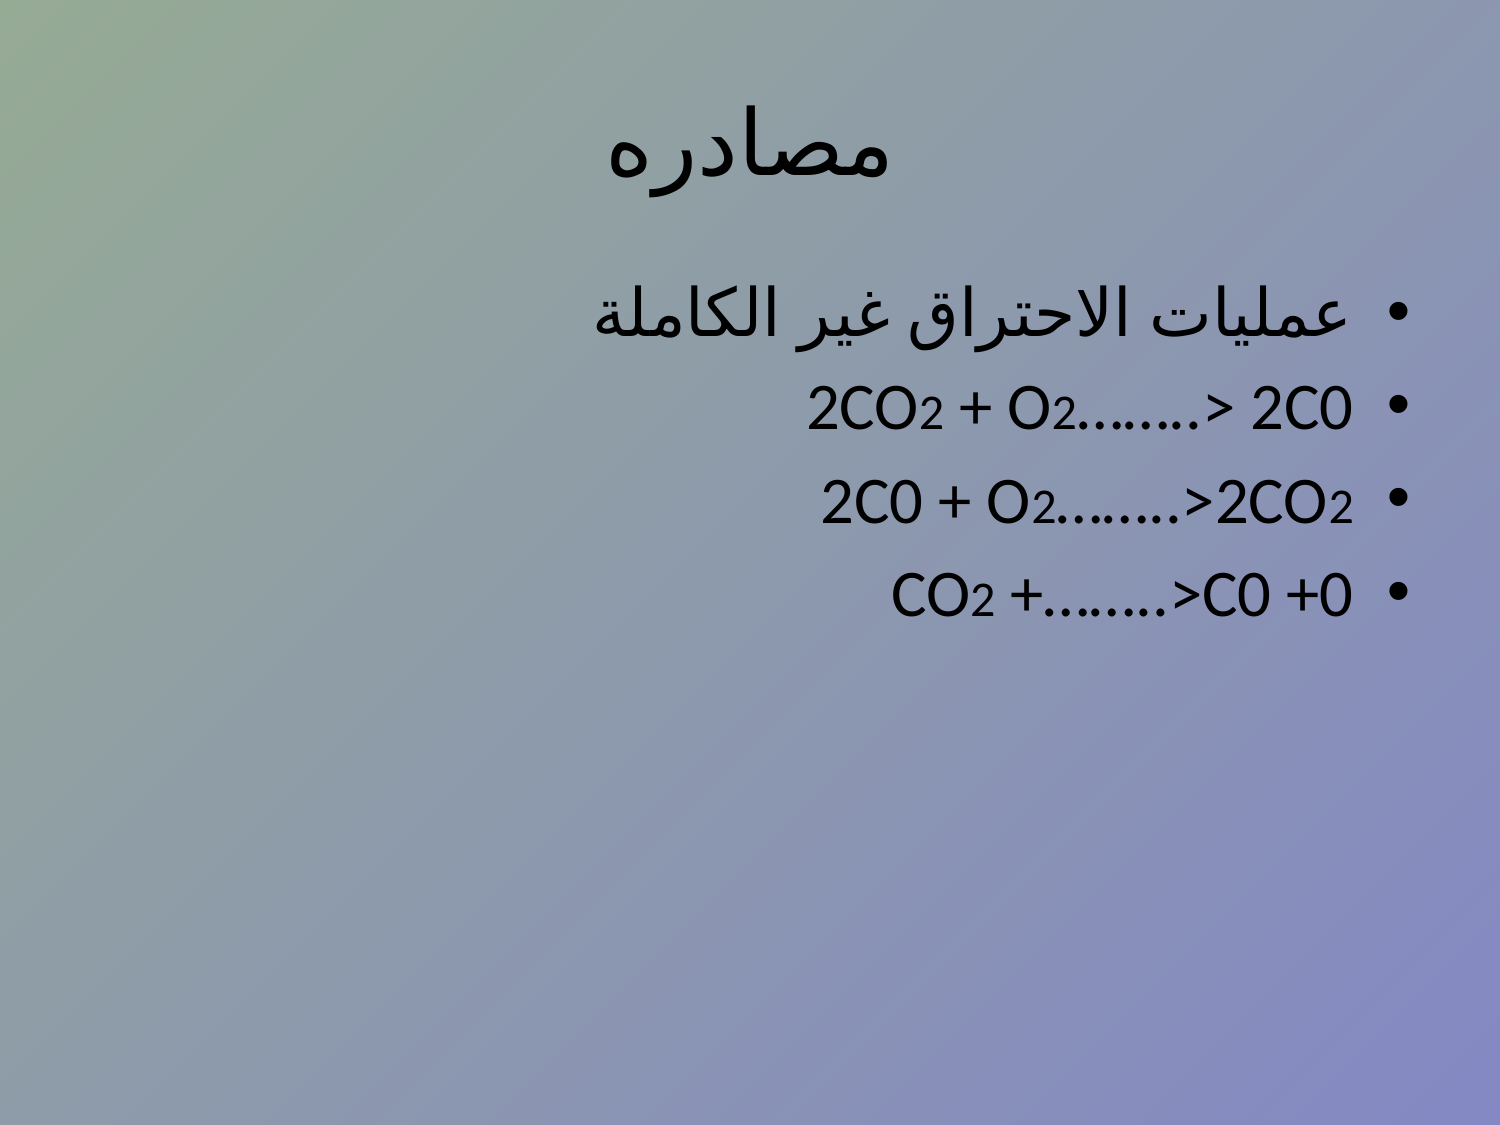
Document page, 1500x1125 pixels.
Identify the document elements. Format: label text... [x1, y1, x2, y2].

list عمليات الاحتراق غير الكاملة 2CO2 + O2……..> 2C0 2C0 + O2……..>2CO2 CO2 +……..>C0 +0 [75, 262, 1425, 1005]
title مصادره [75, 45, 1425, 233]
